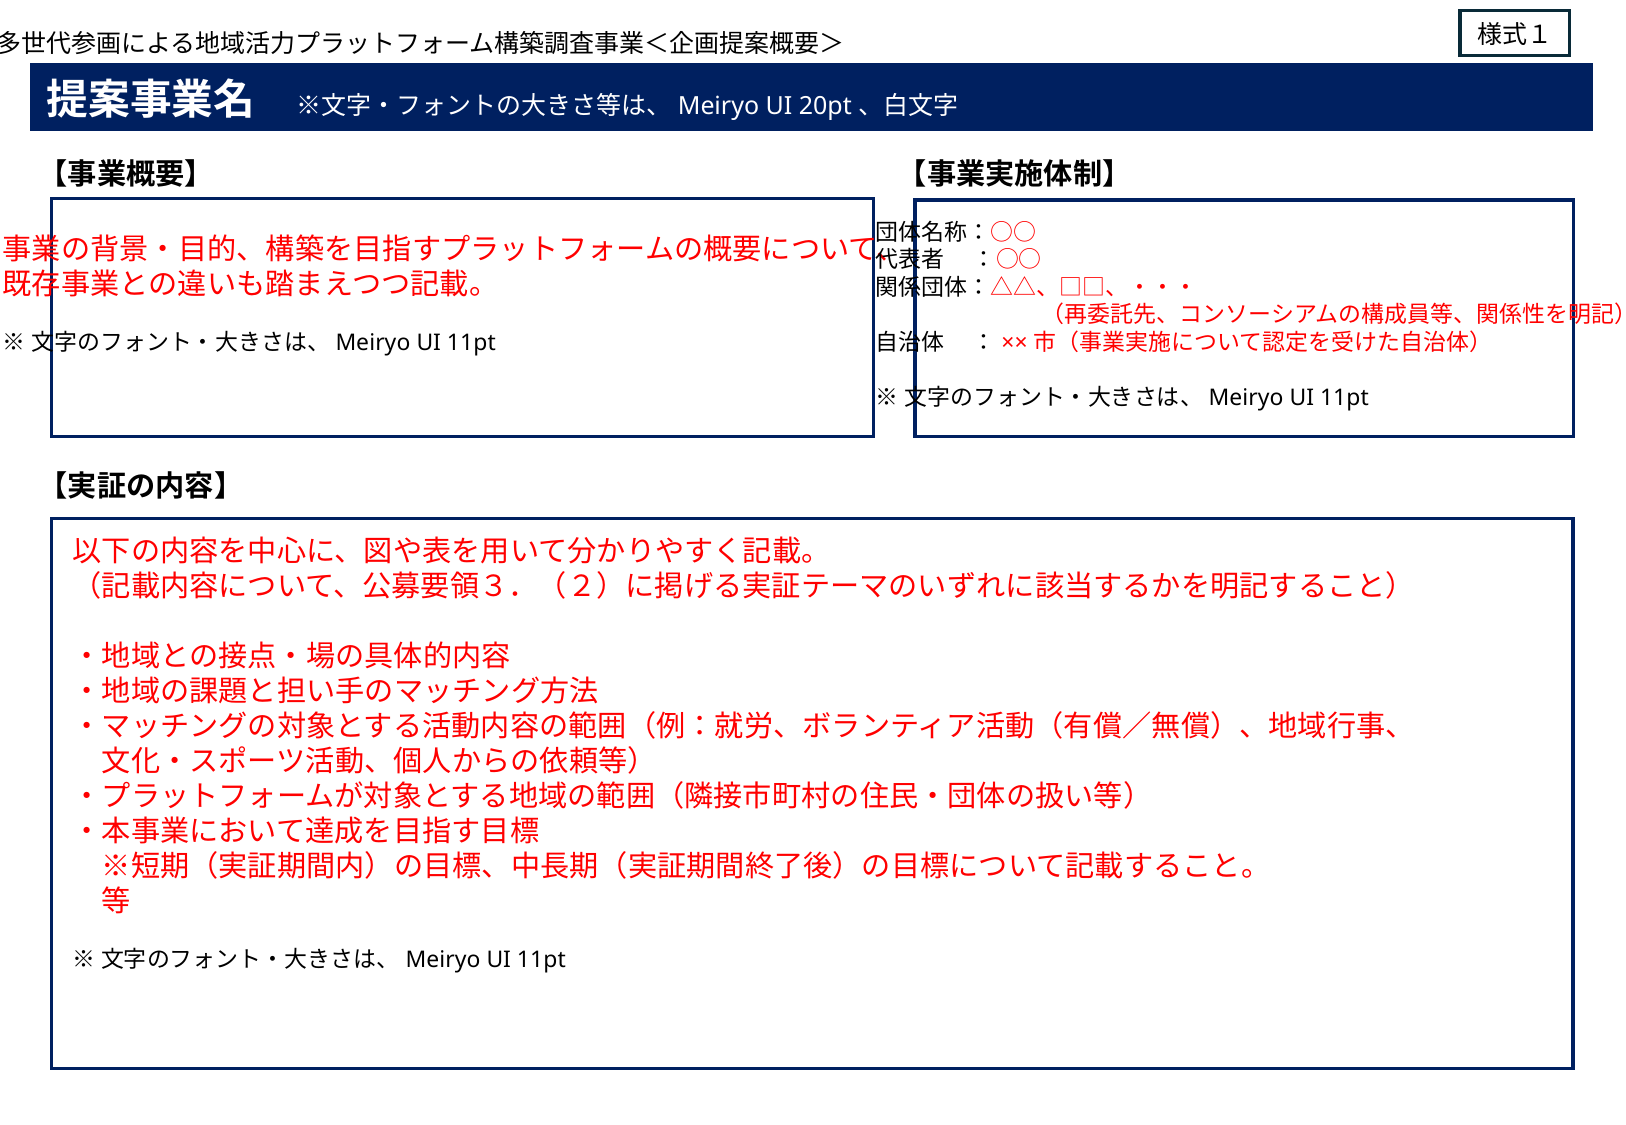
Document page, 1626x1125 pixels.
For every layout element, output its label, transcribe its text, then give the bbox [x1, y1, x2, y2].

text_box [50, 517, 1575, 1070]
text_box 【事業概要】 [23, 147, 229, 198]
text_box 【実証の内容】 [23, 459, 259, 510]
text_box 多世代参画による地域活力プラットフォーム構築調査事業＜企画提案概要＞ [0, 20, 860, 65]
text_box [913, 198, 1575, 210]
text_box 【事業実施体制】 [883, 147, 1147, 198]
text_box [50, 363, 861, 438]
text_box 様式１ [1458, 9, 1571, 57]
text_box 以下の内容を中心に、図や表を用いて分かりやすく記載。 （記載内容について、公募要領３．（２）に掲げる実証テーマのいずれに該当するかを明記すること） ・地域との接点・場の具体的内容 ・地域の課題と担い手のマッチング方法 ・マッチングの対象とする活動内容の範囲（例：就労、ボランティア活動（有償／無償）、地域行事、 文化・スポーツ活動、個人からの依頼等） ・プラットフォームが対象とする地域の範囲（隣接市町村の住民・団体の扱い等） ・本事業において達成を目指す目標 ※短期（実証期間内）の目標、中長期（実証期間終了後）の目標について記載すること。 等 ※文字のフォント・大きさは、Meiryo UI 11pt [57, 525, 1574, 980]
text_box 事業の背景・目的、構築を目指すプラットフォームの概要について、 既存事業との違いも踏まえつつ記載。 ※文字のフォント・大きさは、Meiryo UI 11pt [0, 222, 861, 363]
text_box 提案事業名 ※文字・フォントの大きさ等は、Meiryo UI 20pt、白文字 [30, 63, 1593, 131]
text_box [50, 197, 875, 222]
text_box 団体名称：○○ 代表者 ：○○ 関係団体：△△、□□、・・・ （再委託先、コンソーシアムの構成員等、関係性を明記） 自治体 ：××市（事業実施について認定を受けた自治体） ※文字のフォント・大きさは、Meiryo UI 11pt [861, 210, 1625, 445]
